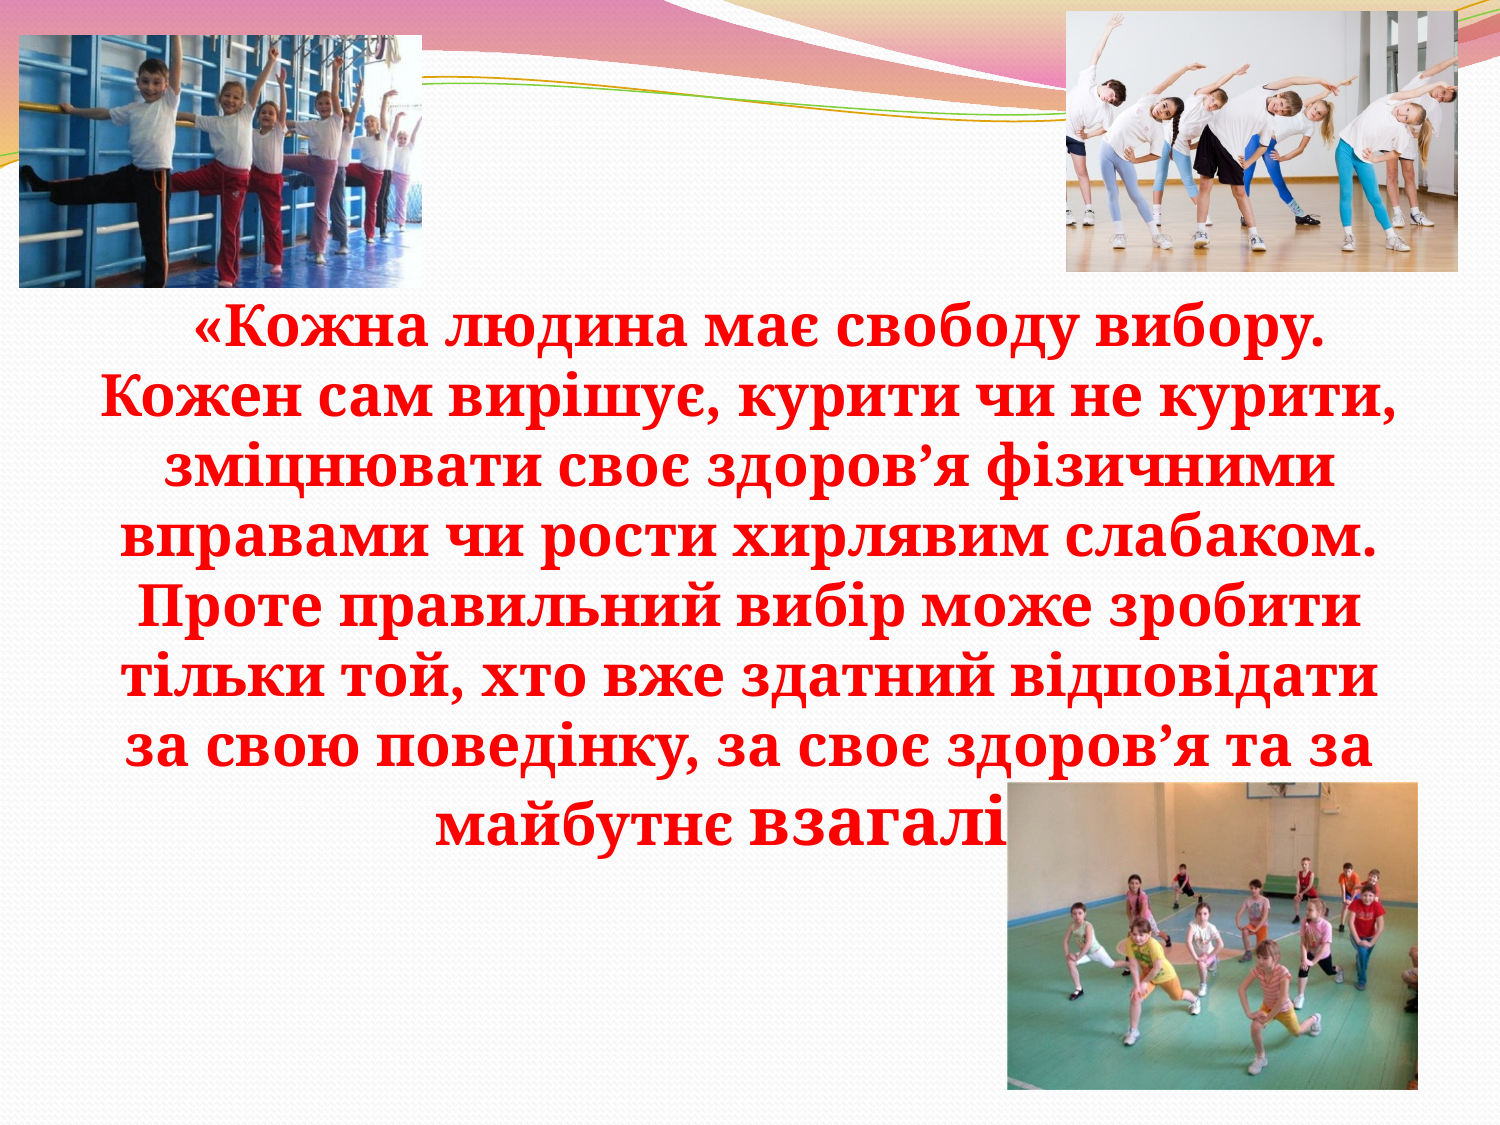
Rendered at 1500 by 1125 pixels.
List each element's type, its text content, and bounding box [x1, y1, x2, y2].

picture [1007, 781, 1419, 1091]
text_box «Кожна людина має свободу вибору. Кожен сам вирішує, курити чи не курити, зміцнювати своє здоров’я фізичними вправами чи рости хирлявим слабаком. Проте правильний вибір може зробити тільки той, хто вже здатний відповідати за свою поведінку, за своє здоров’я та за майбутнє взагалі». [70, 281, 1430, 911]
picture [1066, 11, 1458, 272]
picture [18, 34, 423, 289]
